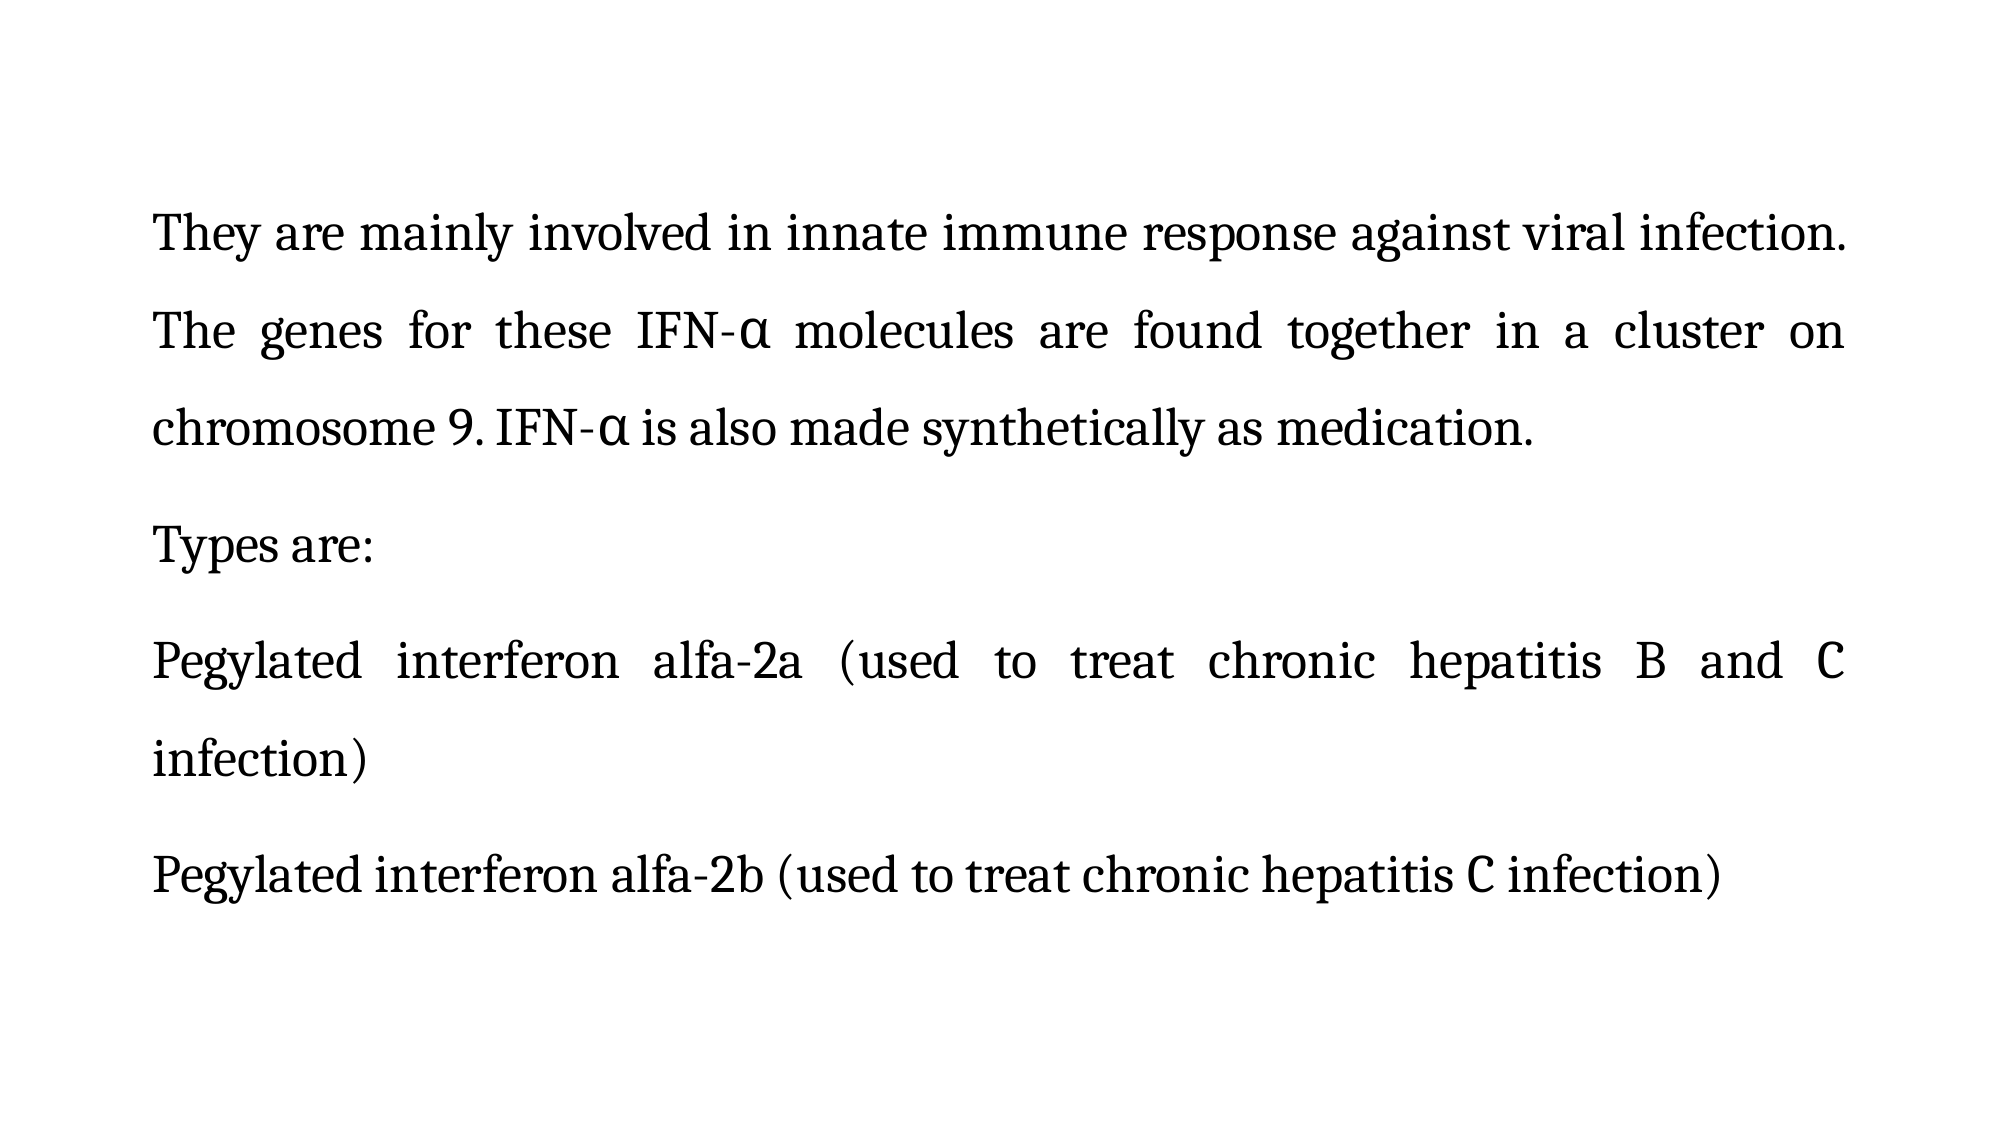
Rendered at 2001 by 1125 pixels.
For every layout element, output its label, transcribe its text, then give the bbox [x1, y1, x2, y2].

list They are mainly involved in innate immune response against viral infection. The genes for these IFN-α molecules are found together in a cluster on chromosome 9. IFN-α is also made synthetically as medication. Types are: Pegylated interferon alfa-2a (used to treat chronic hepatitis B and C infection) Pegylated interferon alfa-2b (used to treat chronic hepatitis C infection) [137, 156, 1863, 1055]
